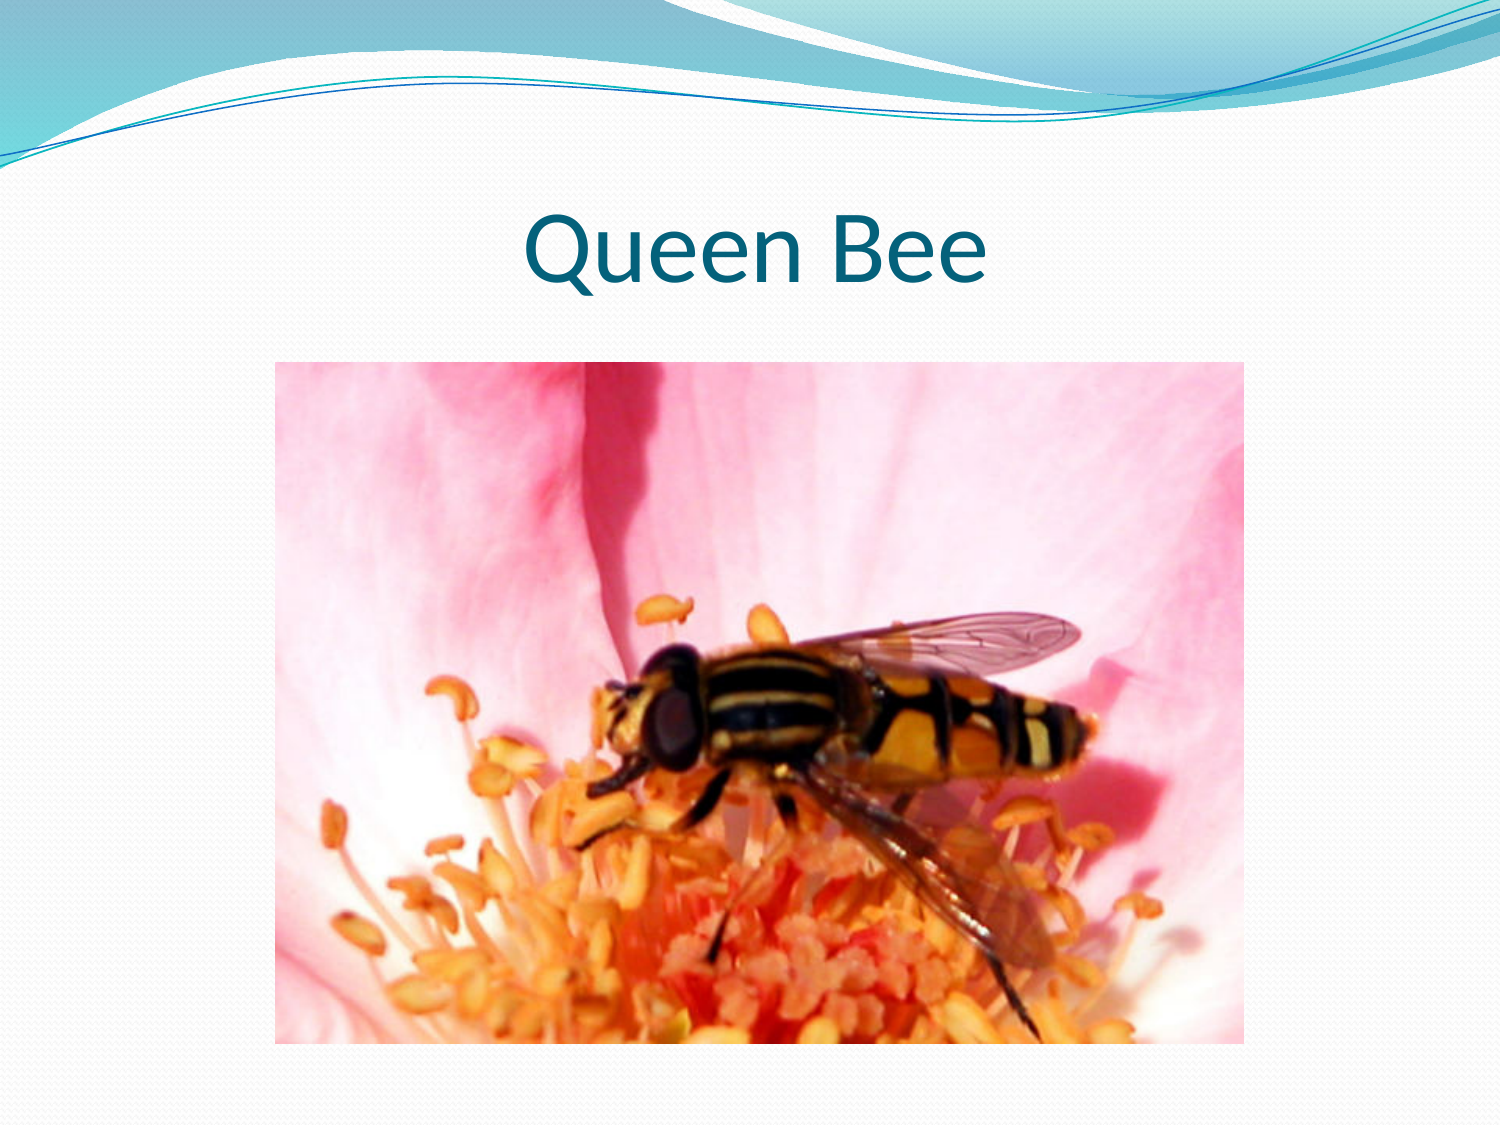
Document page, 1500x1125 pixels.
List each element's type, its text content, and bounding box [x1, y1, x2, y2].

title Queen Bee [75, 115, 1438, 303]
picture [274, 362, 1244, 1044]
